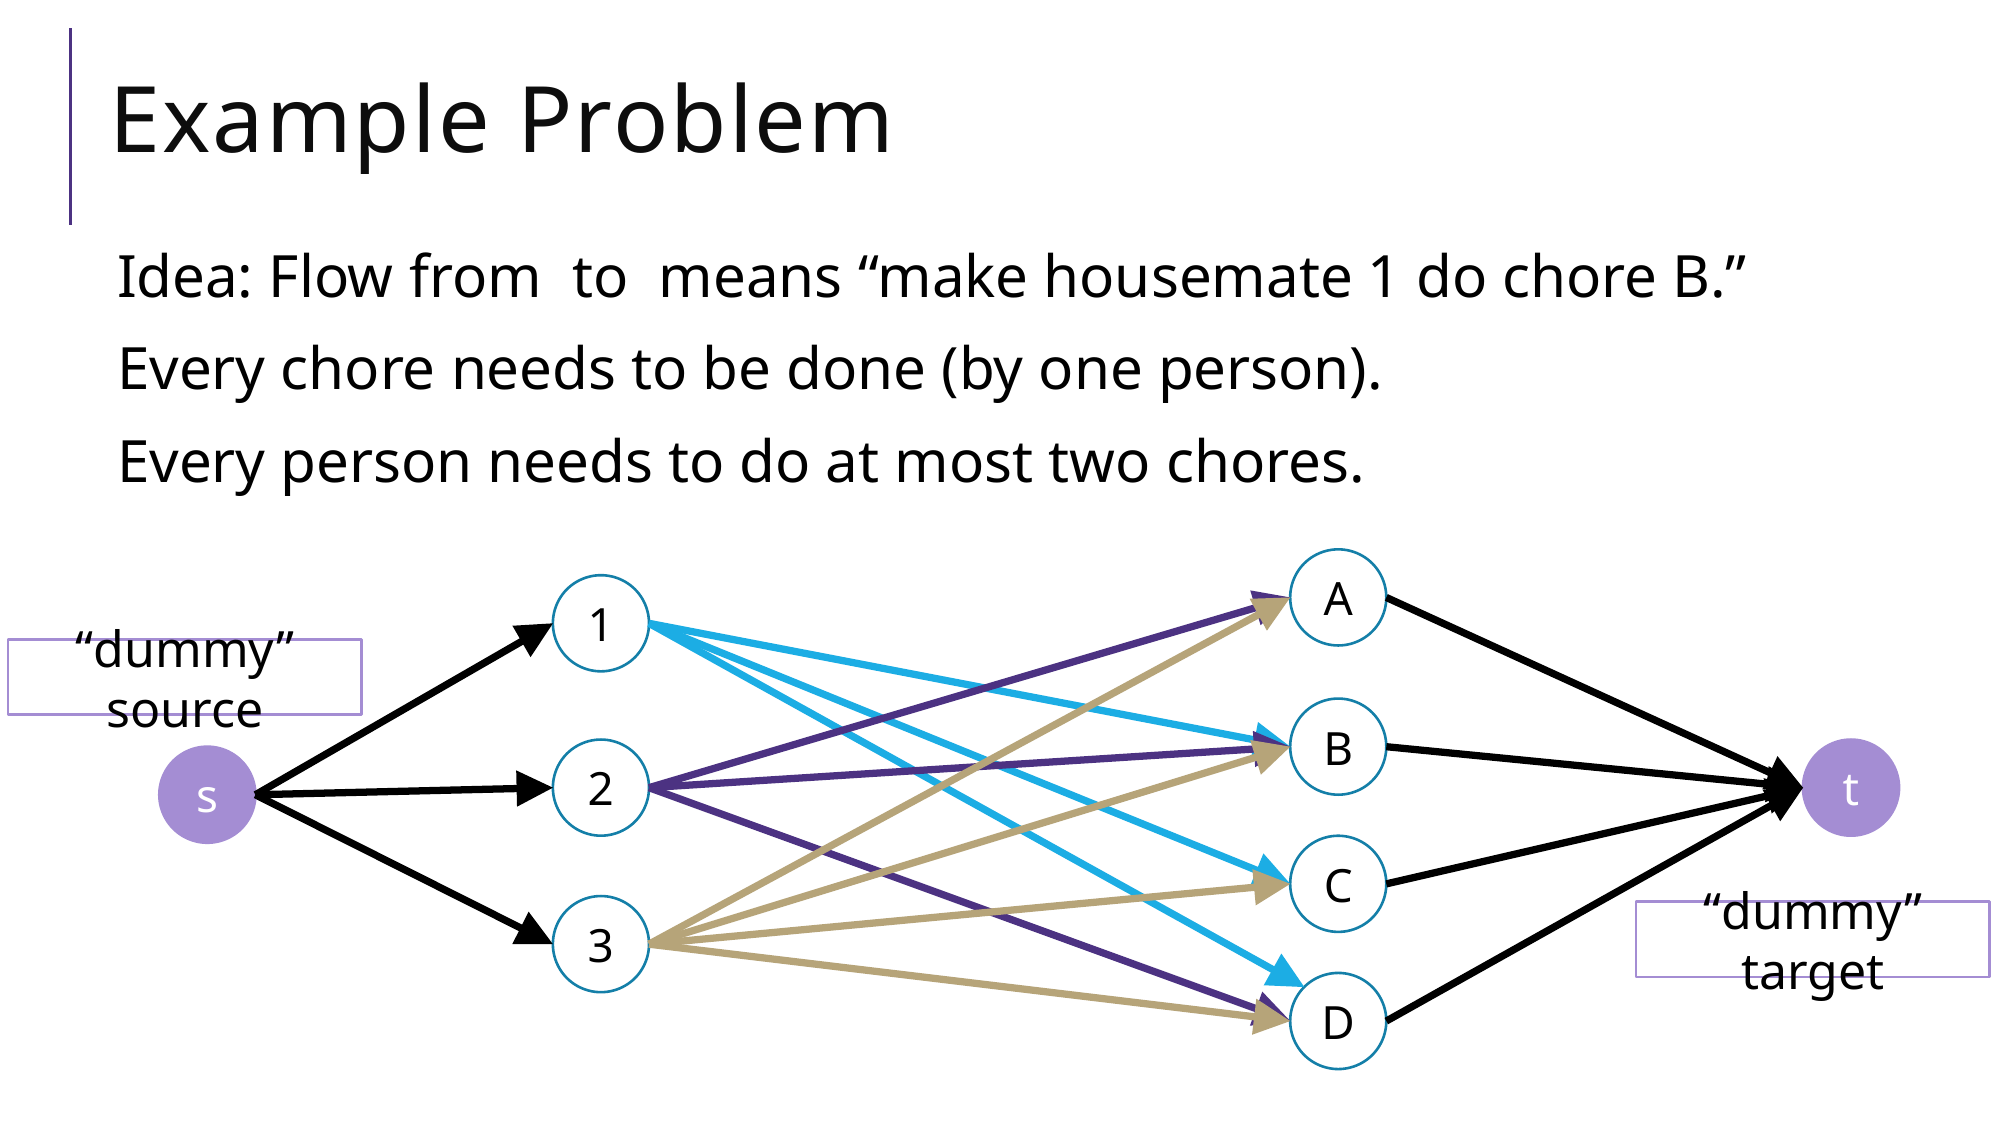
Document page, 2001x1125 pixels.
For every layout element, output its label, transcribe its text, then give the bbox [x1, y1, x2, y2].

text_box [648, 746, 1291, 880]
title Example Problem [94, 43, 1930, 210]
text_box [255, 794, 554, 945]
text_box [648, 883, 1291, 941]
text_box B [1311, 697, 1379, 797]
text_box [1386, 597, 1804, 743]
text_box “dummy” target [1809, 900, 1991, 978]
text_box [648, 943, 1291, 1022]
text_box D [1289, 971, 1387, 1071]
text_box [1386, 787, 1804, 1022]
text_box t [1809, 738, 1901, 837]
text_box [648, 597, 1291, 743]
text_box 2 [559, 738, 640, 837]
text_box 1 [551, 573, 643, 673]
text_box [1298, 623, 1305, 988]
text_box s [157, 745, 248, 845]
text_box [255, 787, 554, 791]
text_box 3 [552, 894, 640, 994]
text_box A [1289, 548, 1388, 647]
text_box “dummy” source [7, 638, 248, 716]
text_box C [1311, 834, 1379, 934]
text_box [255, 623, 554, 784]
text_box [1386, 746, 1804, 783]
